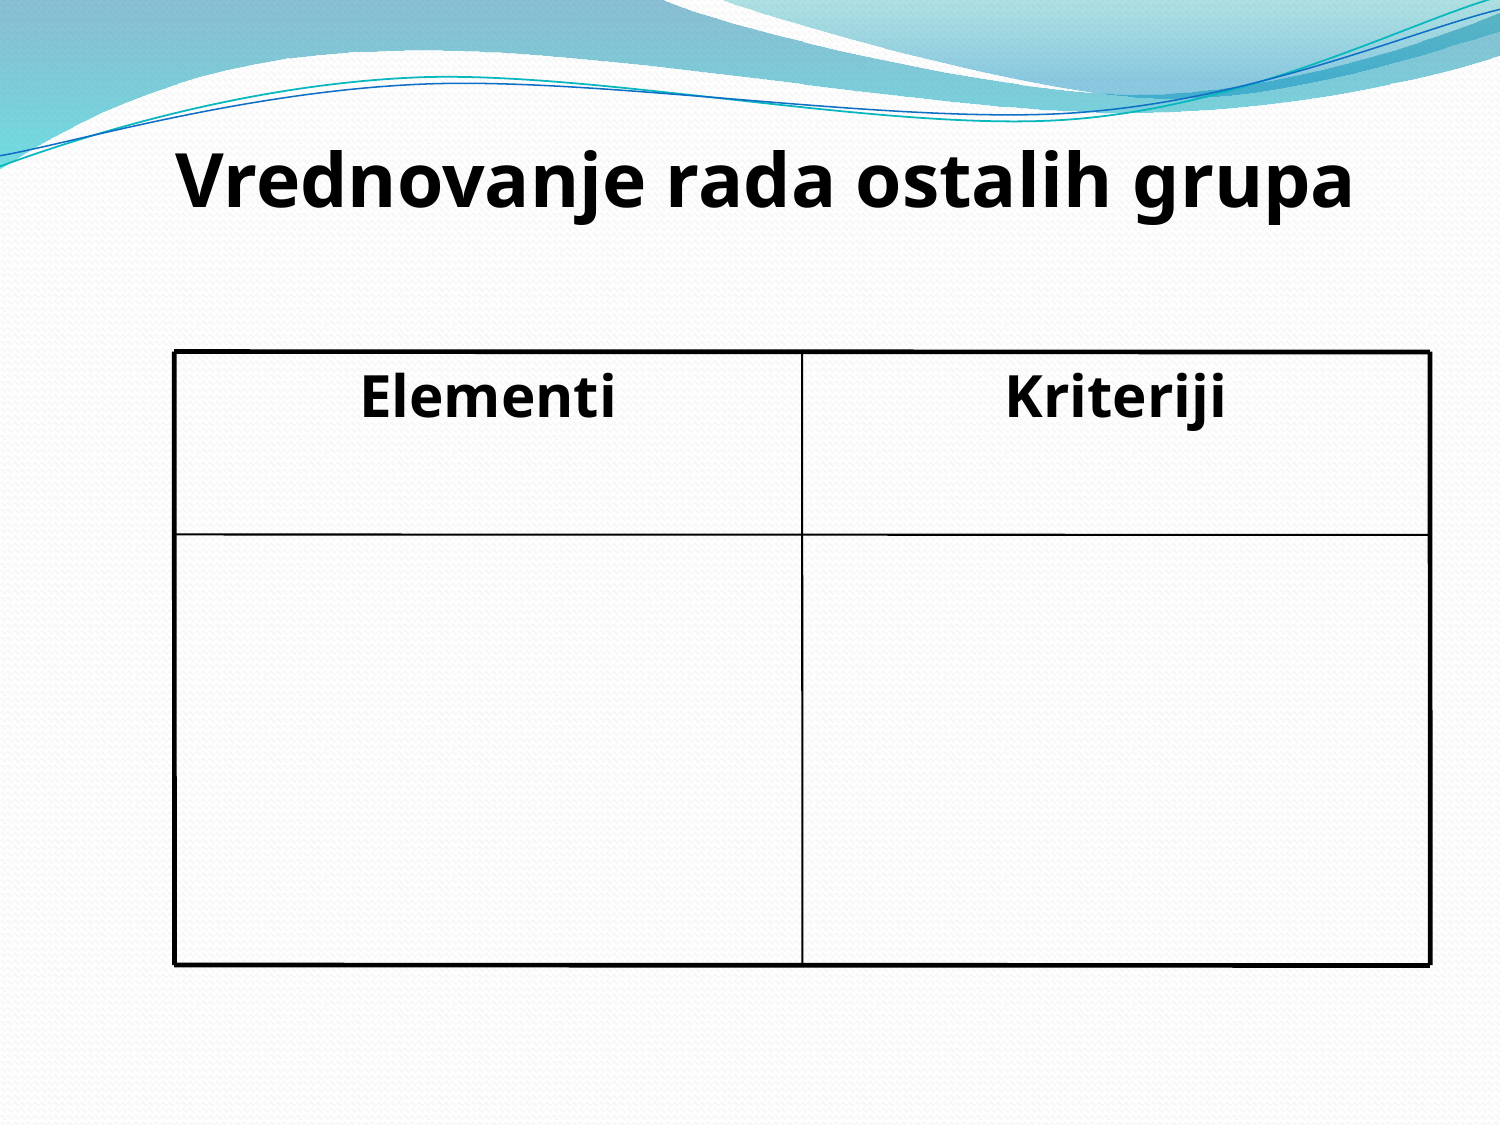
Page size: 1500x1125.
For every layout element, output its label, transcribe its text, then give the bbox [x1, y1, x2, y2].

title Vrednovanje rada ostalih grupa [175, 35, 1451, 223]
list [173, 351, 1430, 965]
